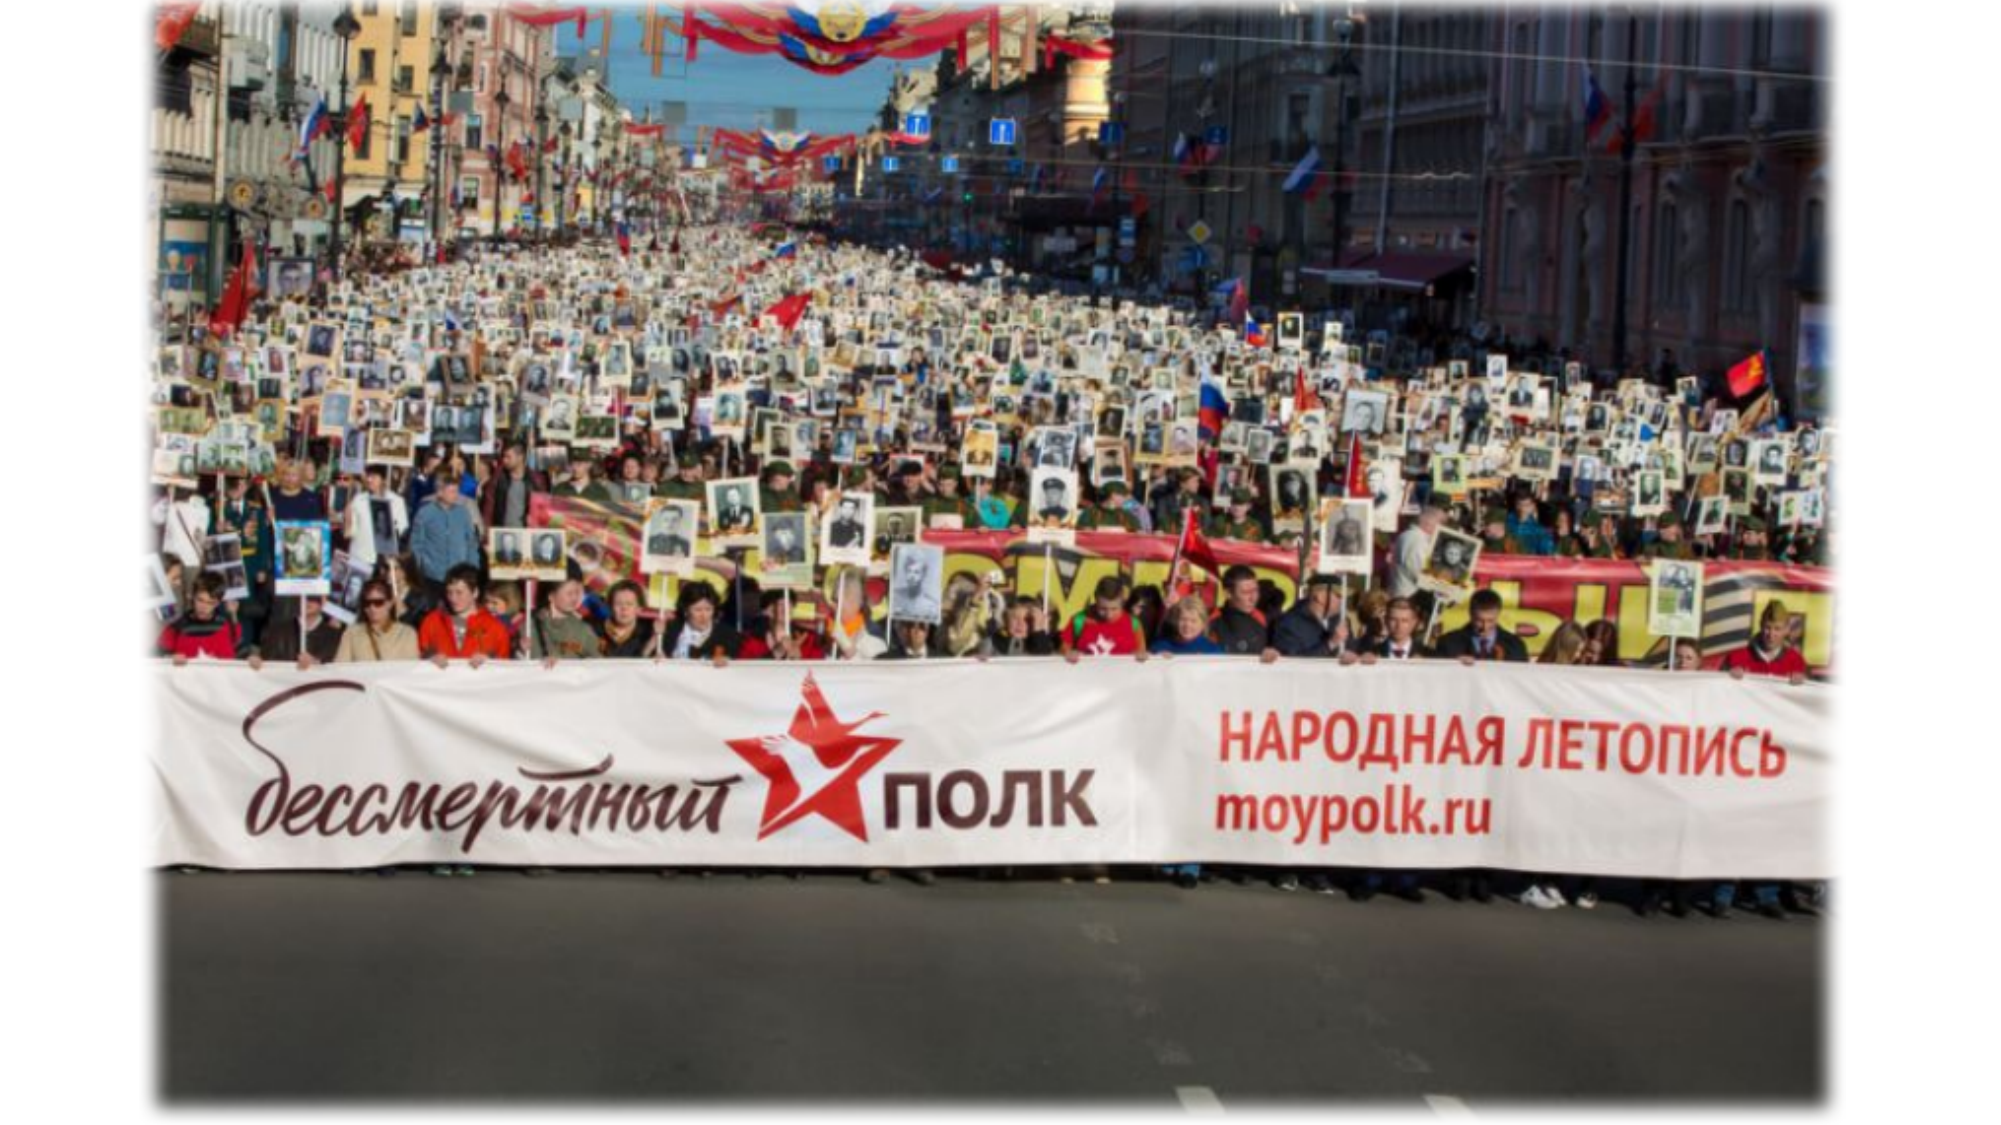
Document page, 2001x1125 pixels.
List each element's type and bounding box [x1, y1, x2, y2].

picture [139, 0, 1846, 1125]
